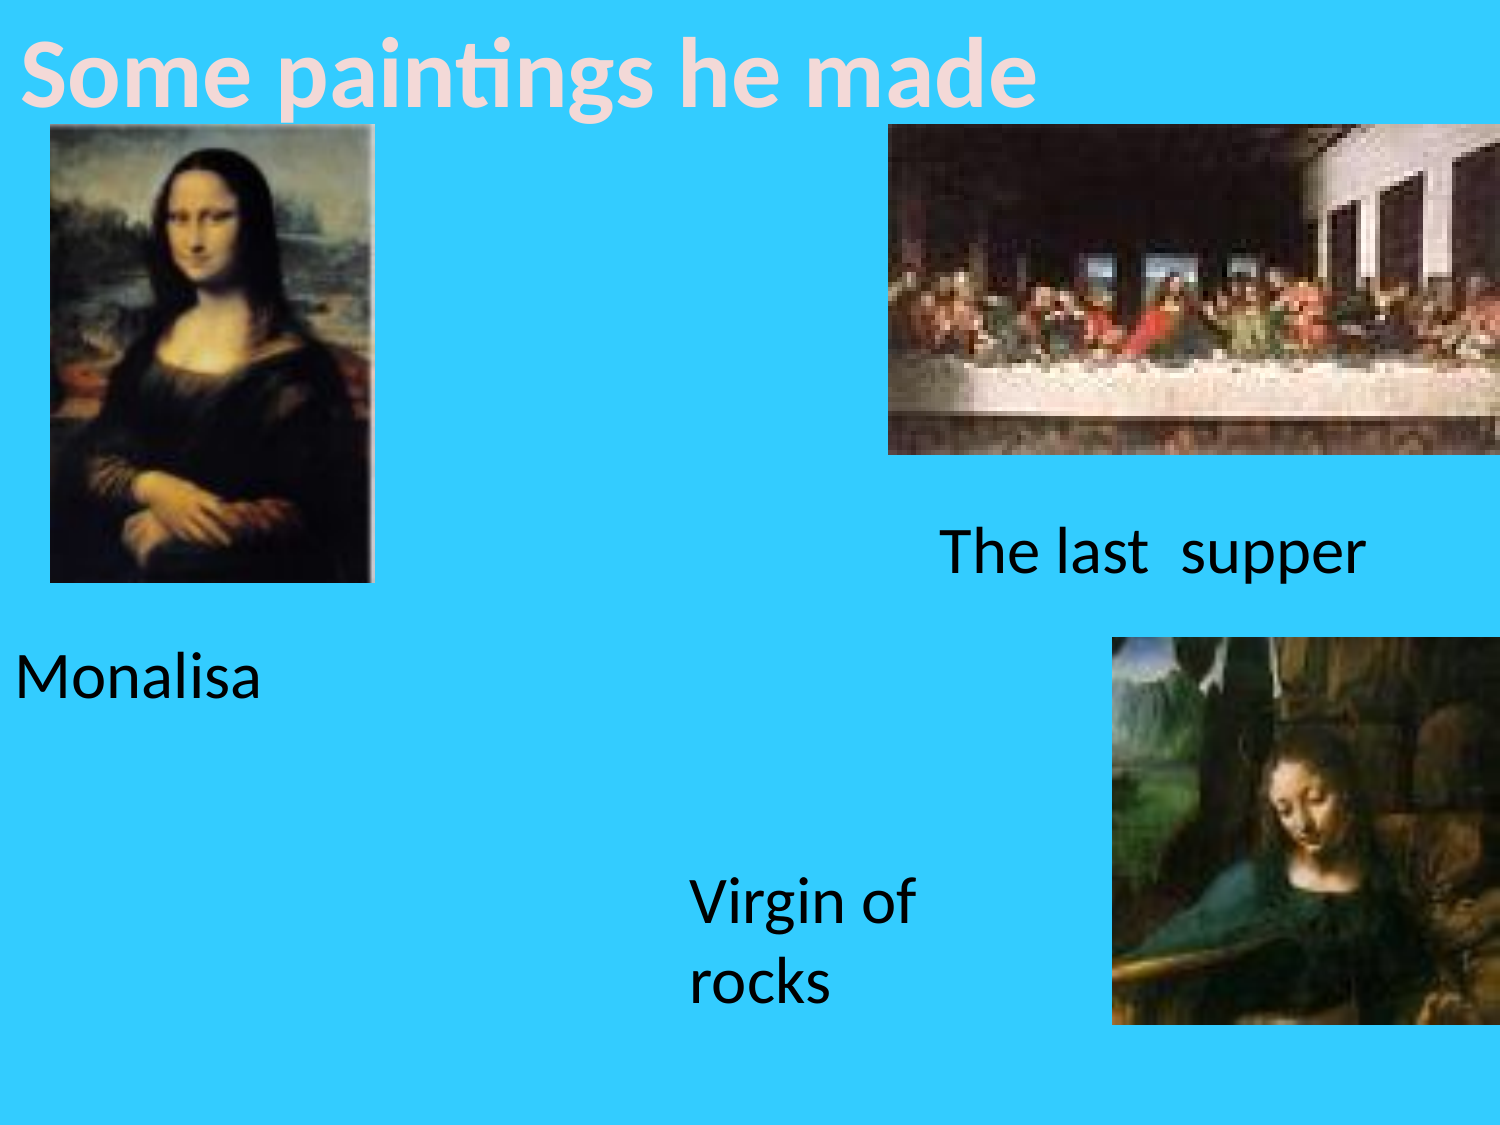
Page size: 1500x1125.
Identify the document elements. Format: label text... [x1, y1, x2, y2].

picture [887, 124, 1500, 455]
picture [49, 124, 376, 583]
picture [1112, 637, 1500, 1026]
text_box Some paintings he made [5, 0, 1055, 135]
text_box Monalisa [0, 624, 313, 720]
text_box The last supper [924, 499, 1400, 595]
text_box Virgin of rocks [675, 849, 1088, 1025]
